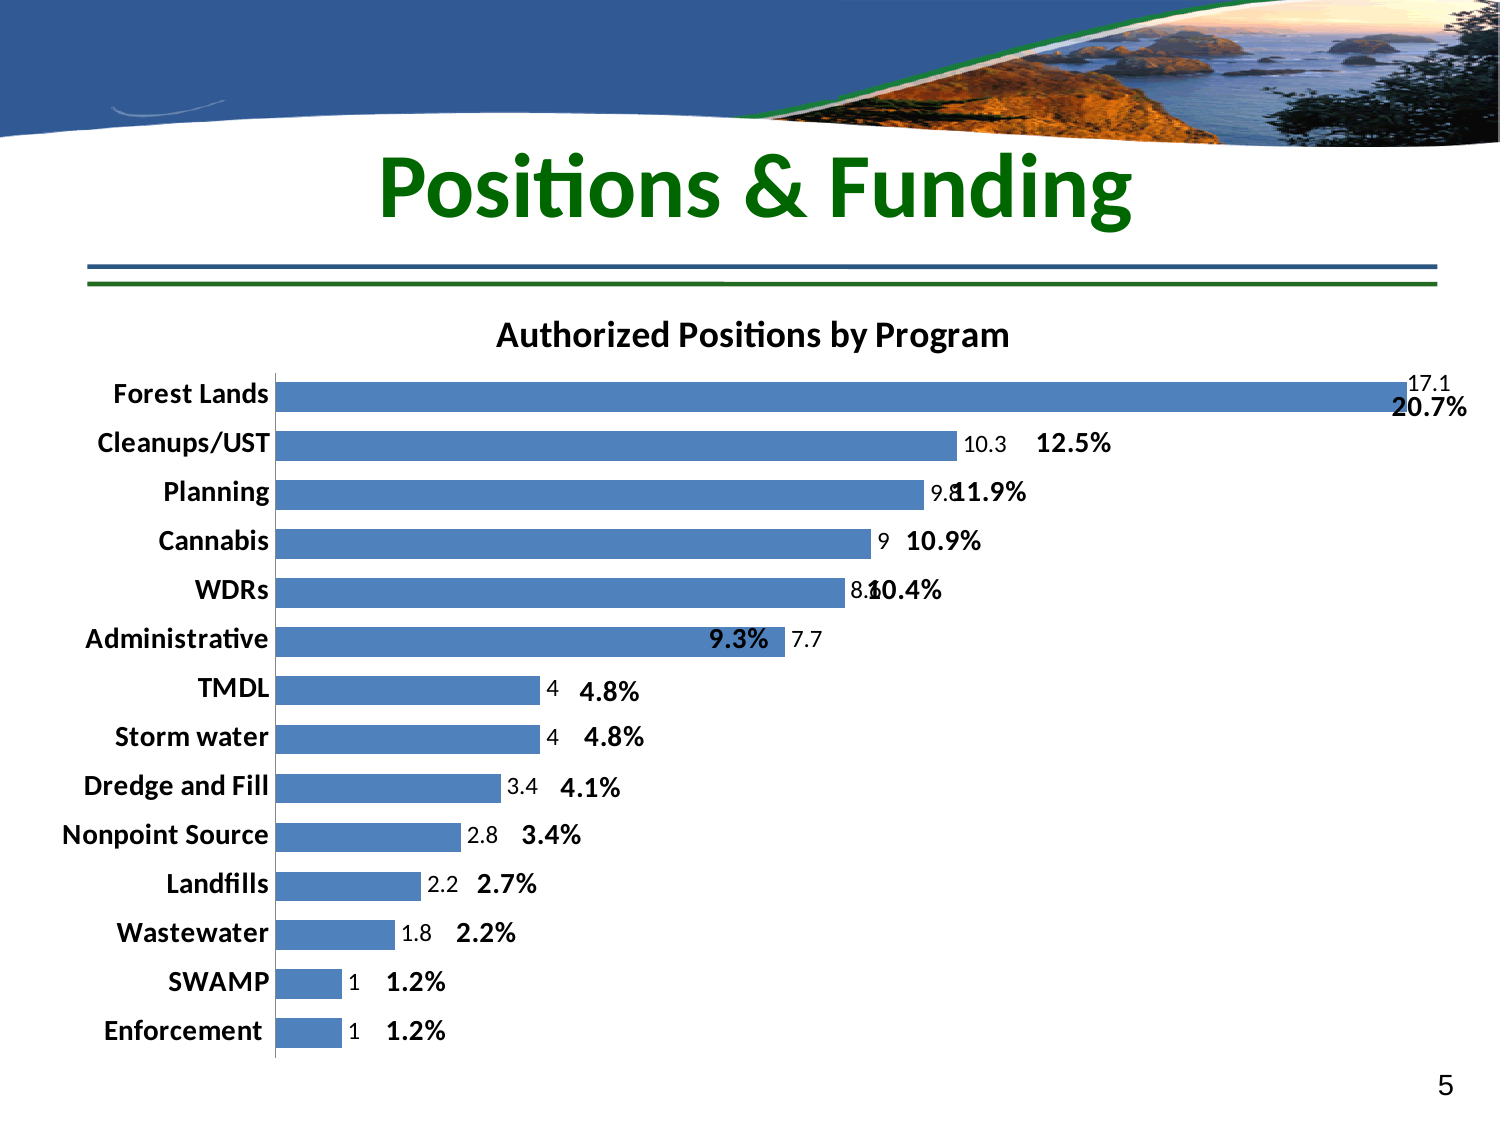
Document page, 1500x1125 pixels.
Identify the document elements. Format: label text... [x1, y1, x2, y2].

text_box 5 [1423, 1066, 1486, 1125]
picture [0, 0, 1500, 147]
chart [21, 283, 1486, 1059]
title Positions & Funding [12, 125, 1500, 238]
